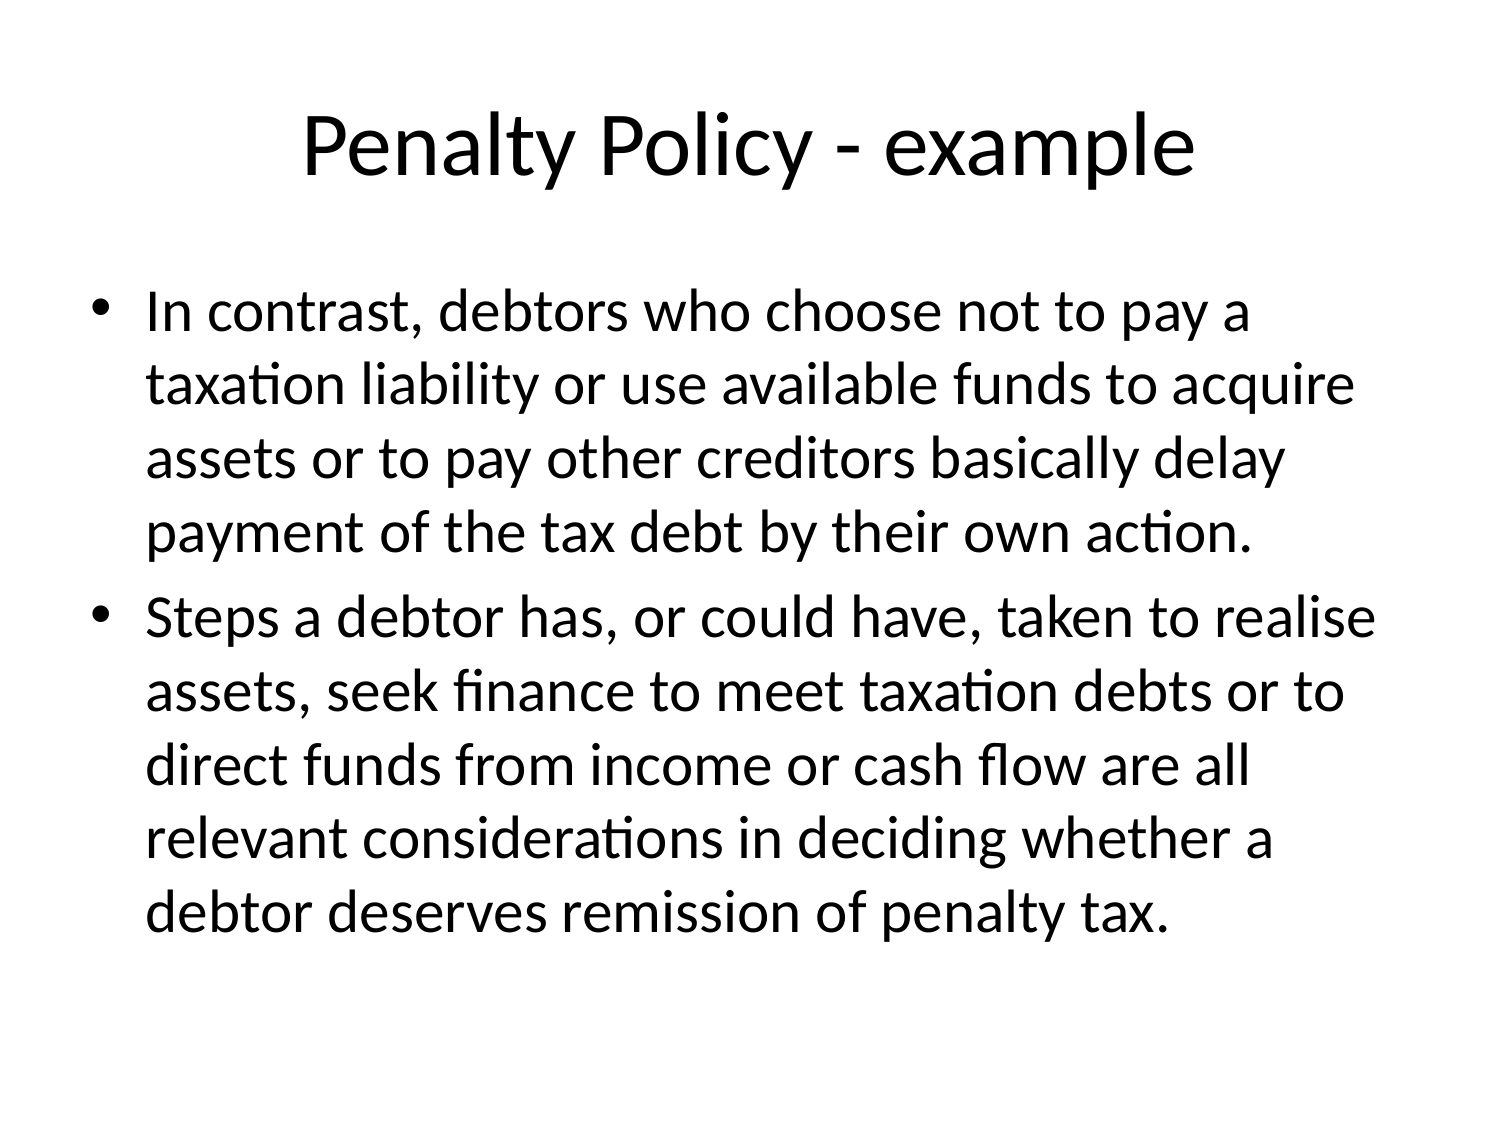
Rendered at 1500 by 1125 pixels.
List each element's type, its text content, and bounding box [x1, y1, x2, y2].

list In contrast, debtors who choose not to pay a taxation liability or use available funds to acquire assets or to pay other creditors basically delay payment of the tax debt by their own action. Steps a debtor has, or could have, taken to realise assets, seek finance to meet taxation debts or to direct funds from income or cash flow are all relevant considerations in deciding whether a debtor deserves remission of penalty tax. [75, 262, 1425, 1005]
title Penalty Policy - example [75, 45, 1425, 233]
